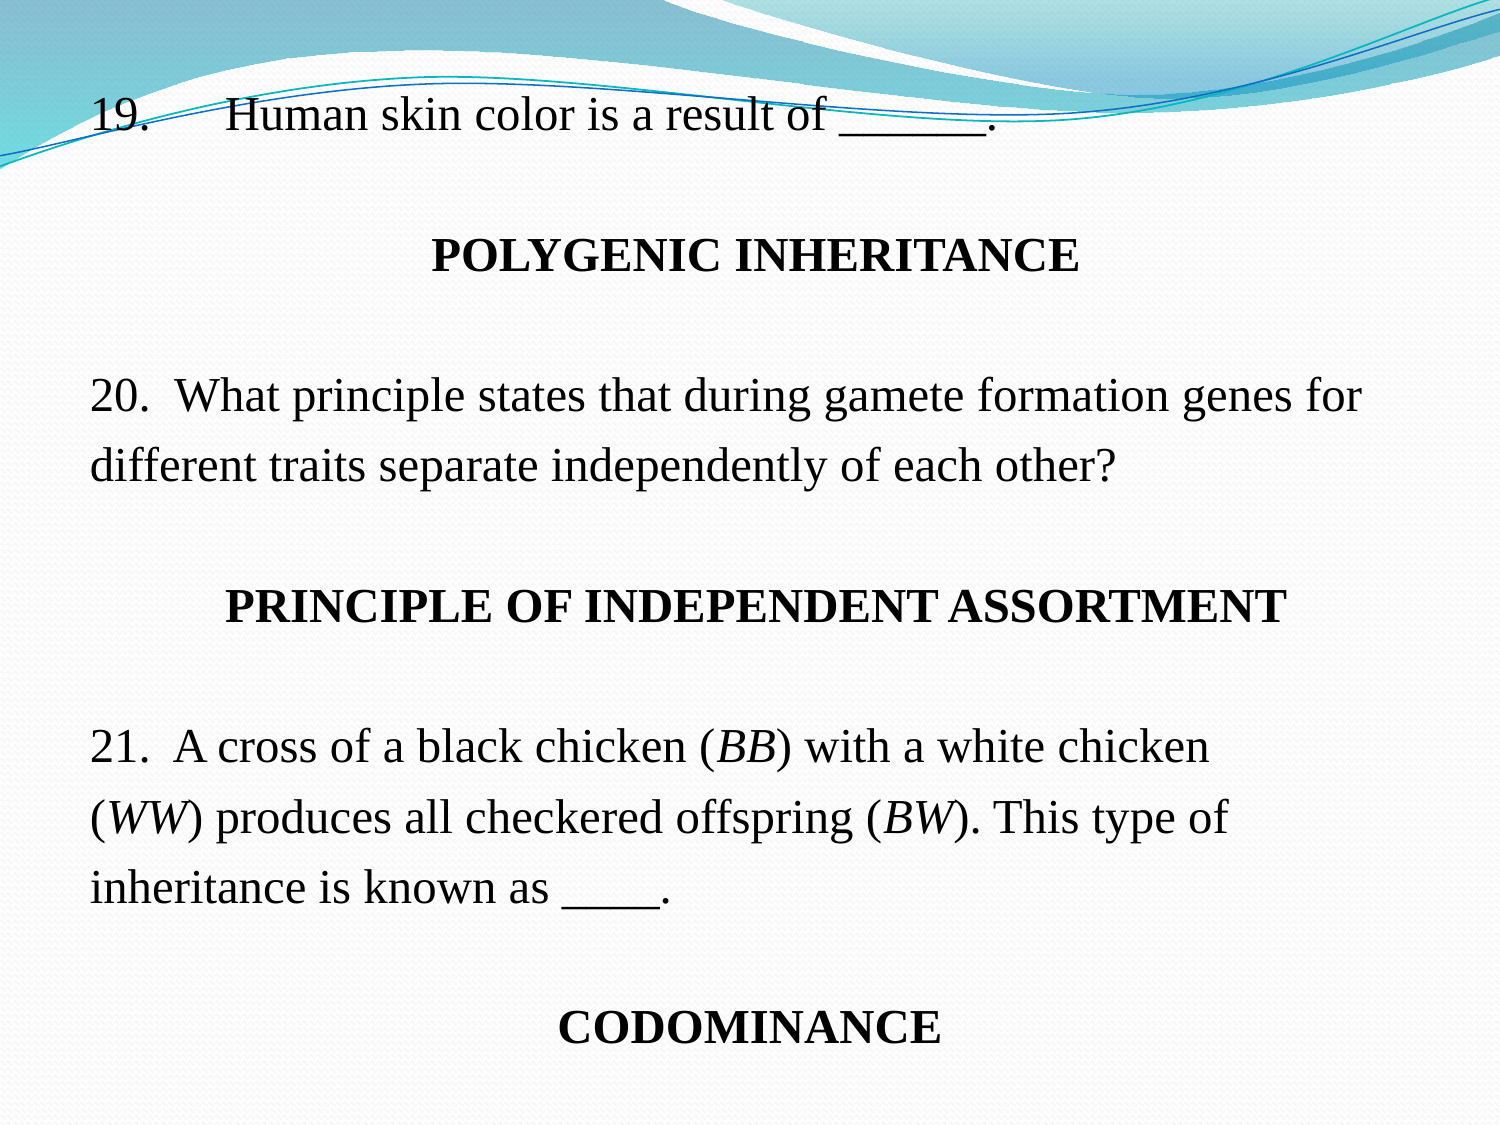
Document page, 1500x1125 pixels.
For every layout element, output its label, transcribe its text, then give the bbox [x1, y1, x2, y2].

list 19. Human skin color is a result of ______. POLYGENIC INHERITANCE 20. What principle states that during gamete formation genes for different traits separate independently of each other? PRINCIPLE OF INDEPENDENT ASSORTMENT 21. A cross of a black chicken (BB) with a white chicken (WW) produces all checkered offspring (BW). This type of inheritance is known as ____. CODOMINANCE [75, 62, 1425, 1063]
